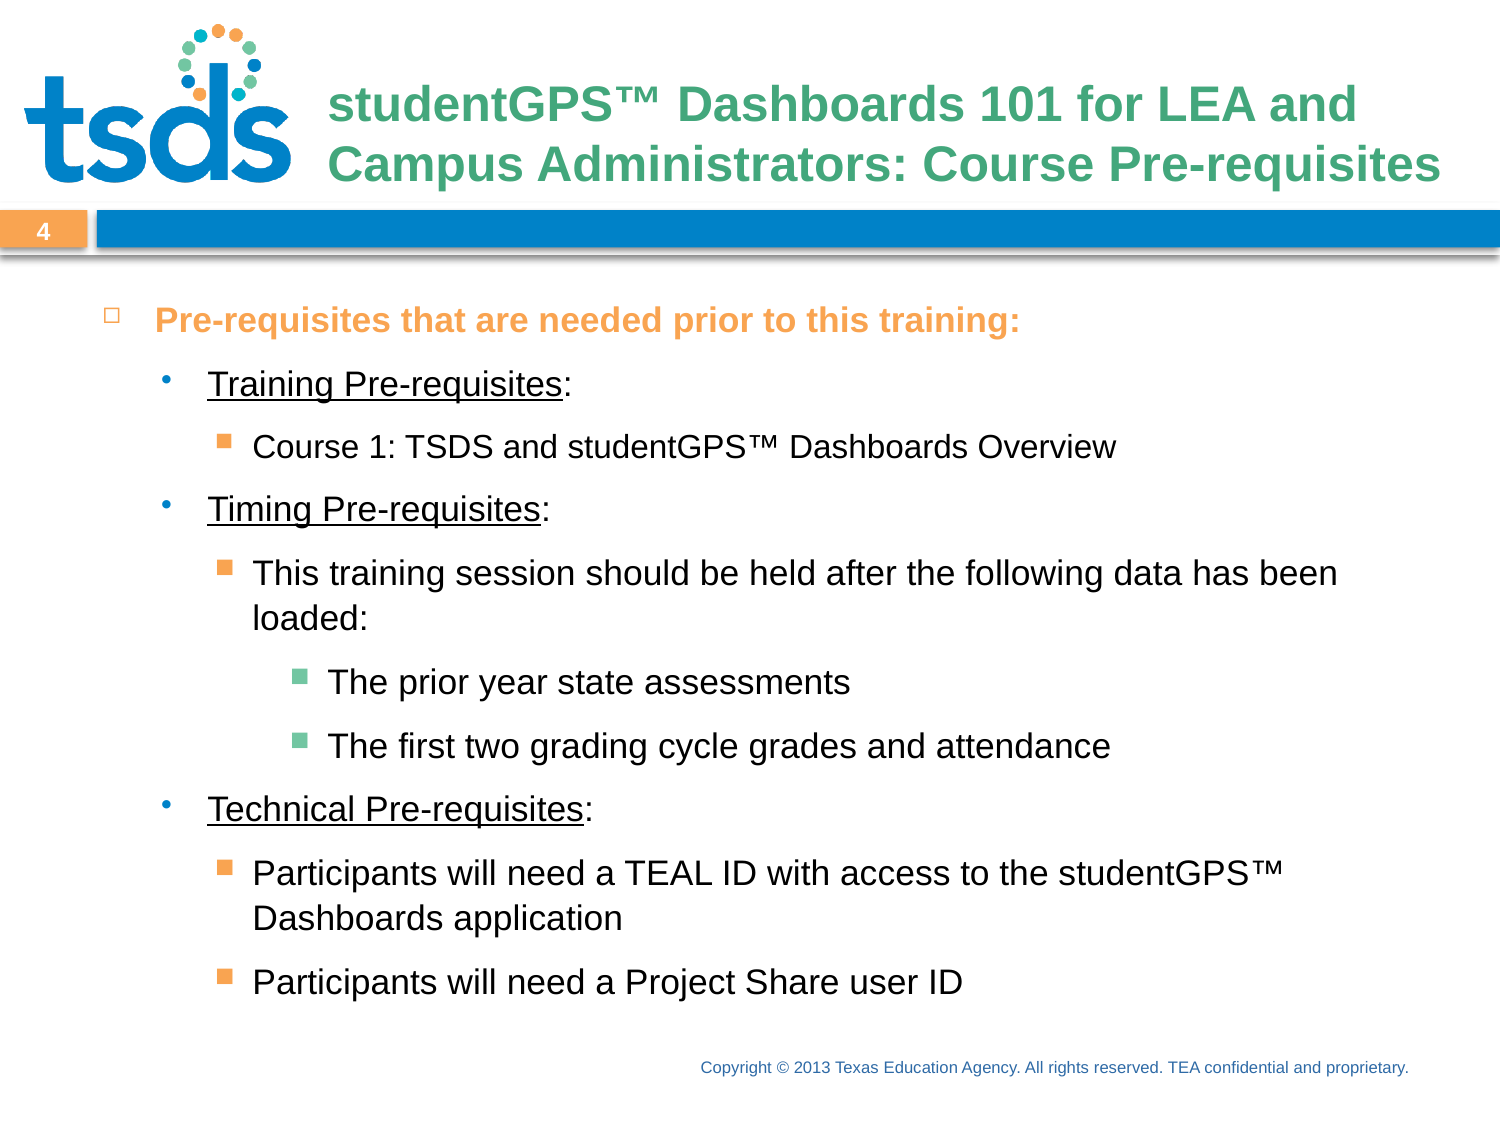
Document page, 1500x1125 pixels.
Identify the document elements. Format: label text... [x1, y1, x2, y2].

slide_number 3 [0, 210, 88, 251]
picture [24, 24, 291, 191]
title studentGPS™ Dashboards 101 for LEA and Campus Administrators: Course Pre-requisites [312, 62, 1475, 200]
text_box Pre-requisites that are needed prior to this training: Training Pre-requisites: Course 1: TSDS and studentGPS™ Dashboards Overview Timing Pre-requisites: This training session should be held after the following data has been loaded: The prior year state assessments The first two grading cycle grades and attendance Technical Pre-requisites: Participants will need a TEAL ID with access to the studentGPS™ Dashboards application Participants will need a Project Share user ID [87, 287, 1425, 1025]
